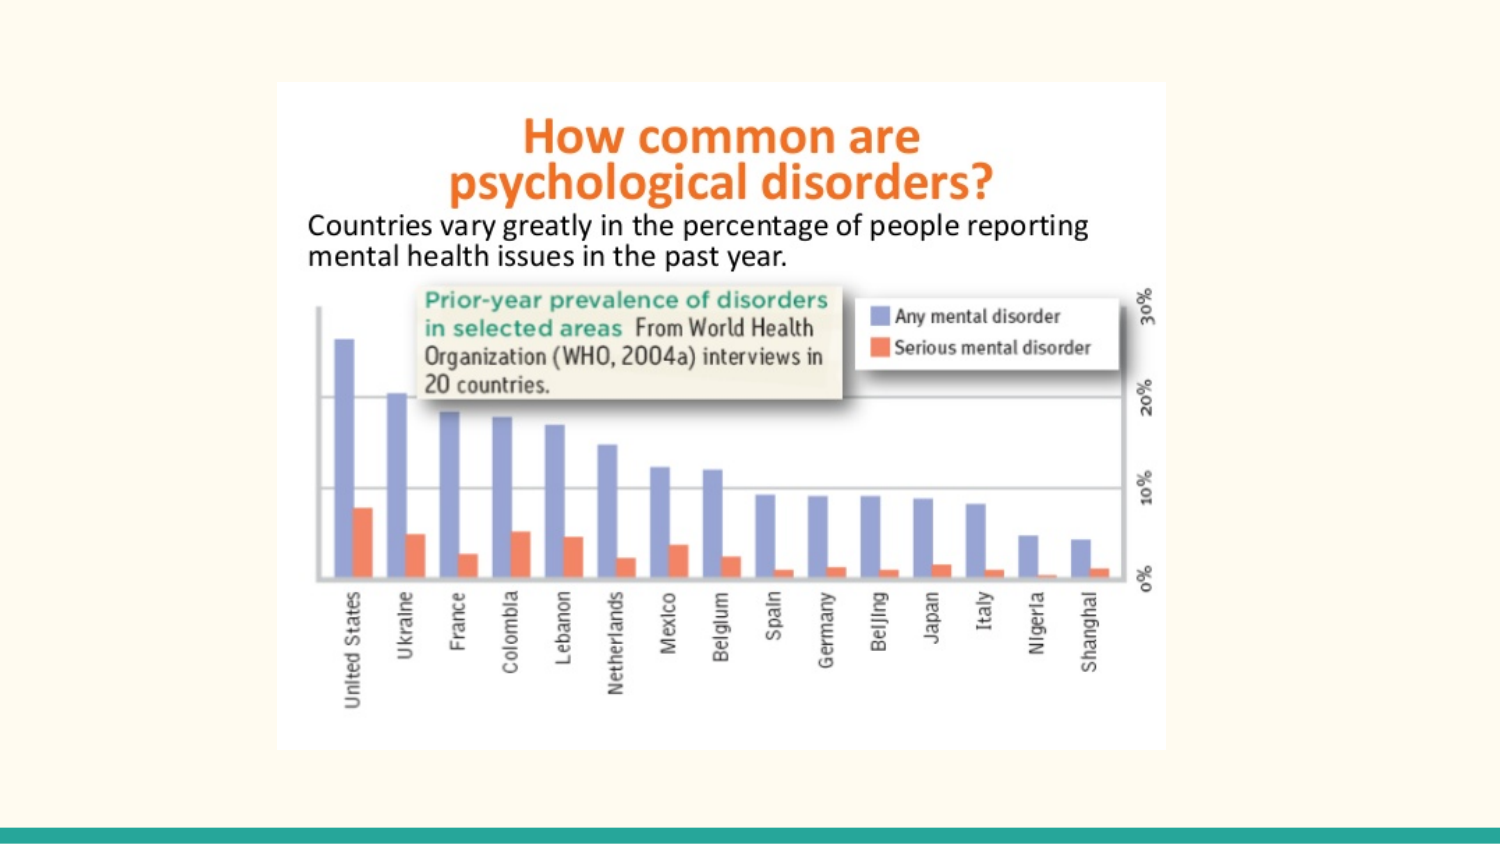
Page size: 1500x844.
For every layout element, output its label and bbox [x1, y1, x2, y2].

picture [276, 82, 1166, 750]
